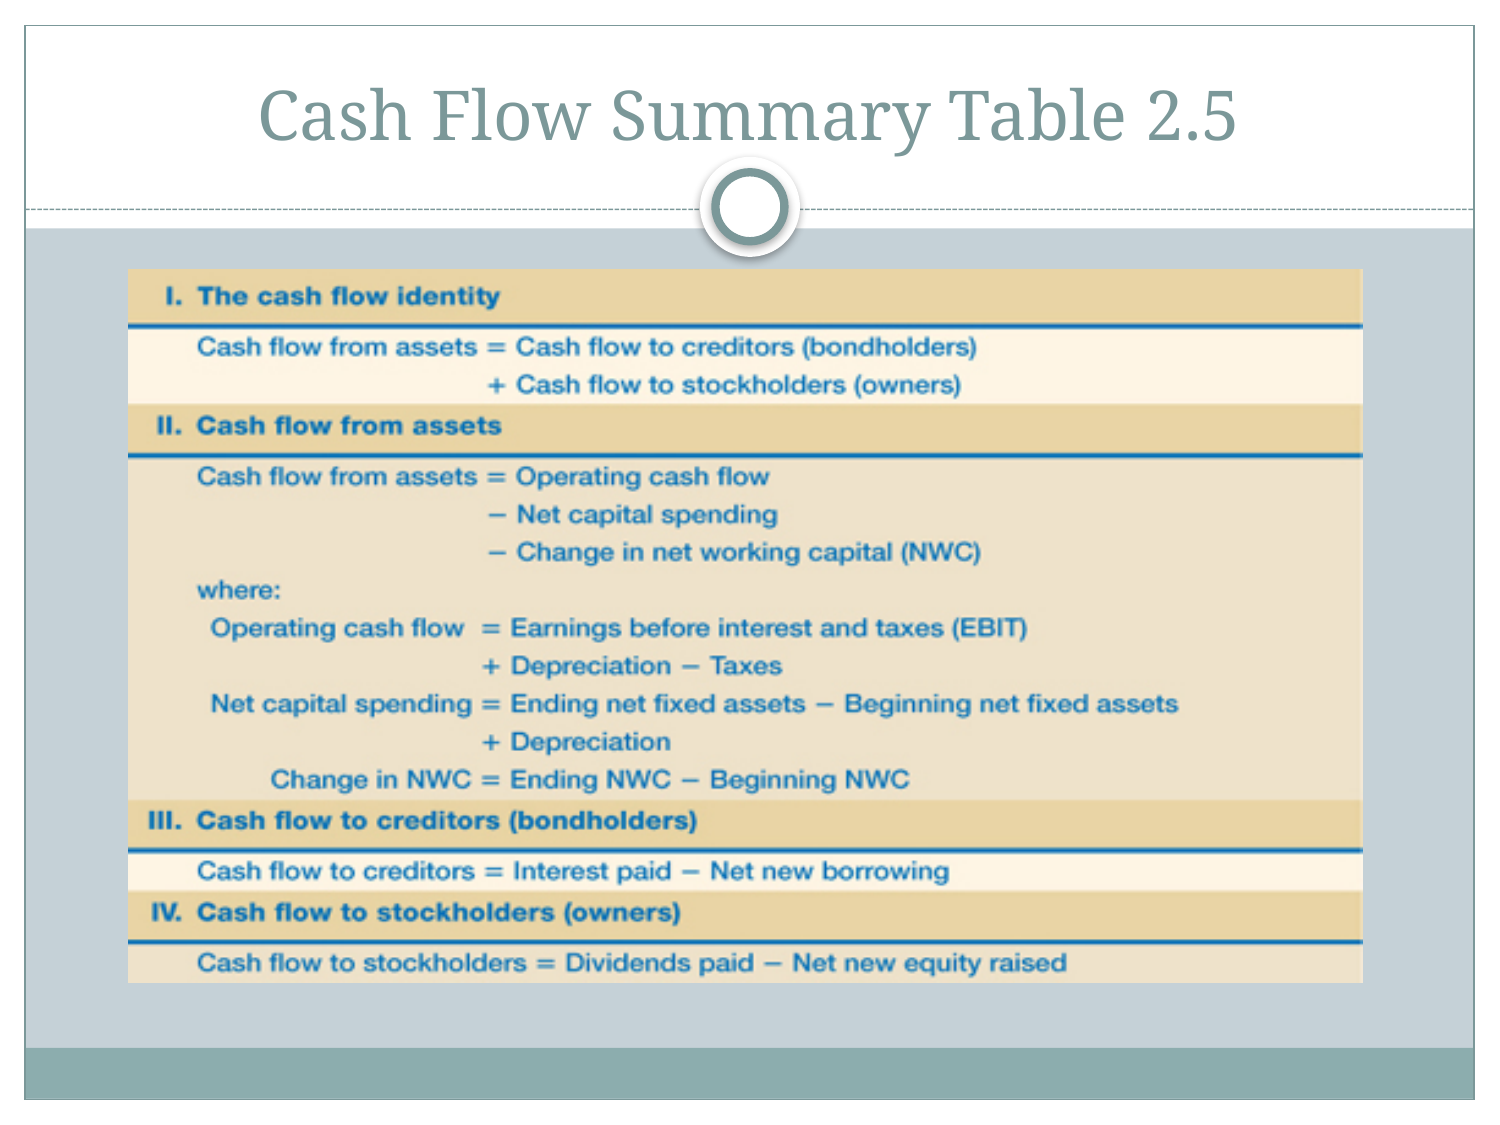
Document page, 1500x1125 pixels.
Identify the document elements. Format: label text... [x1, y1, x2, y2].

title Cash Flow Summary Table 2.5 [49, 37, 1450, 162]
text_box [127, 268, 1363, 984]
